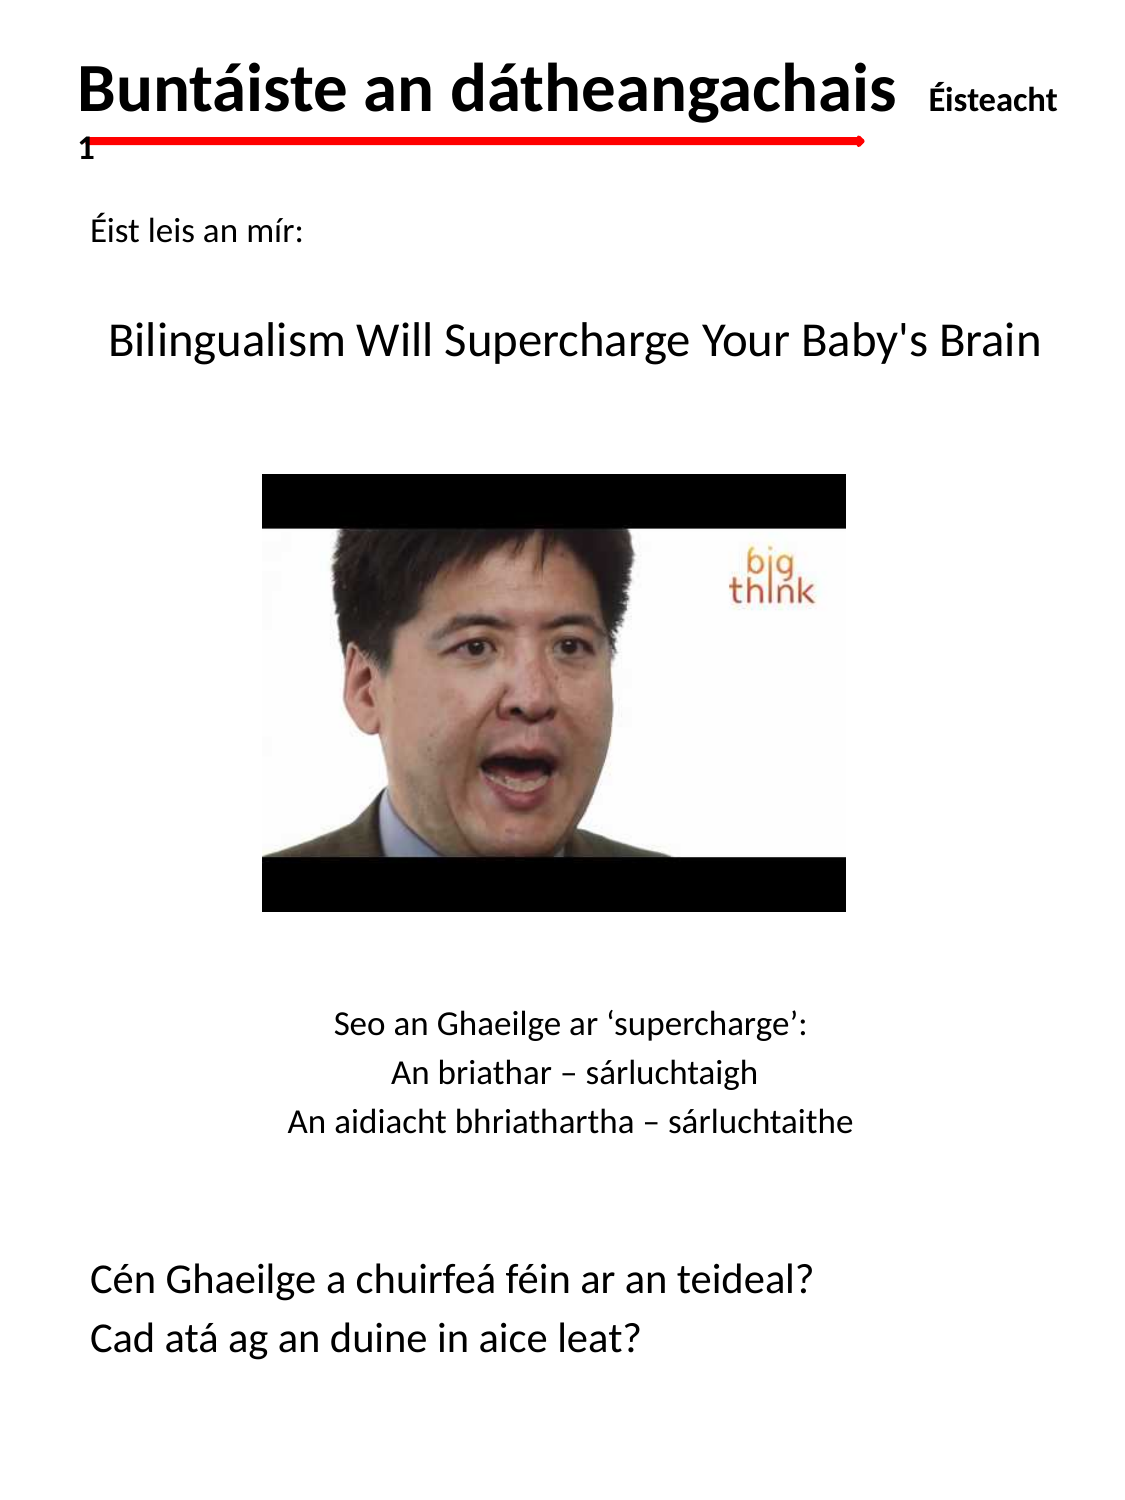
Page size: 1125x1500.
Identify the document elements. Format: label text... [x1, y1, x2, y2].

list Éist leis an mír: Bilingualism Will Supercharge Your Baby's Brain Seo an Ghaeilge ar ‘supercharge’: An briathar – sárluchtaigh An aidiacht bhriathartha – sárluchtaithe Cén Ghaeilge a chuirfeá féin ar an teideal? Cad atá ag an duine in aice leat? [75, 200, 1075, 1375]
title Buntáiste an dátheangachais Éisteacht 1 [62, 34, 1075, 174]
picture [262, 474, 846, 913]
